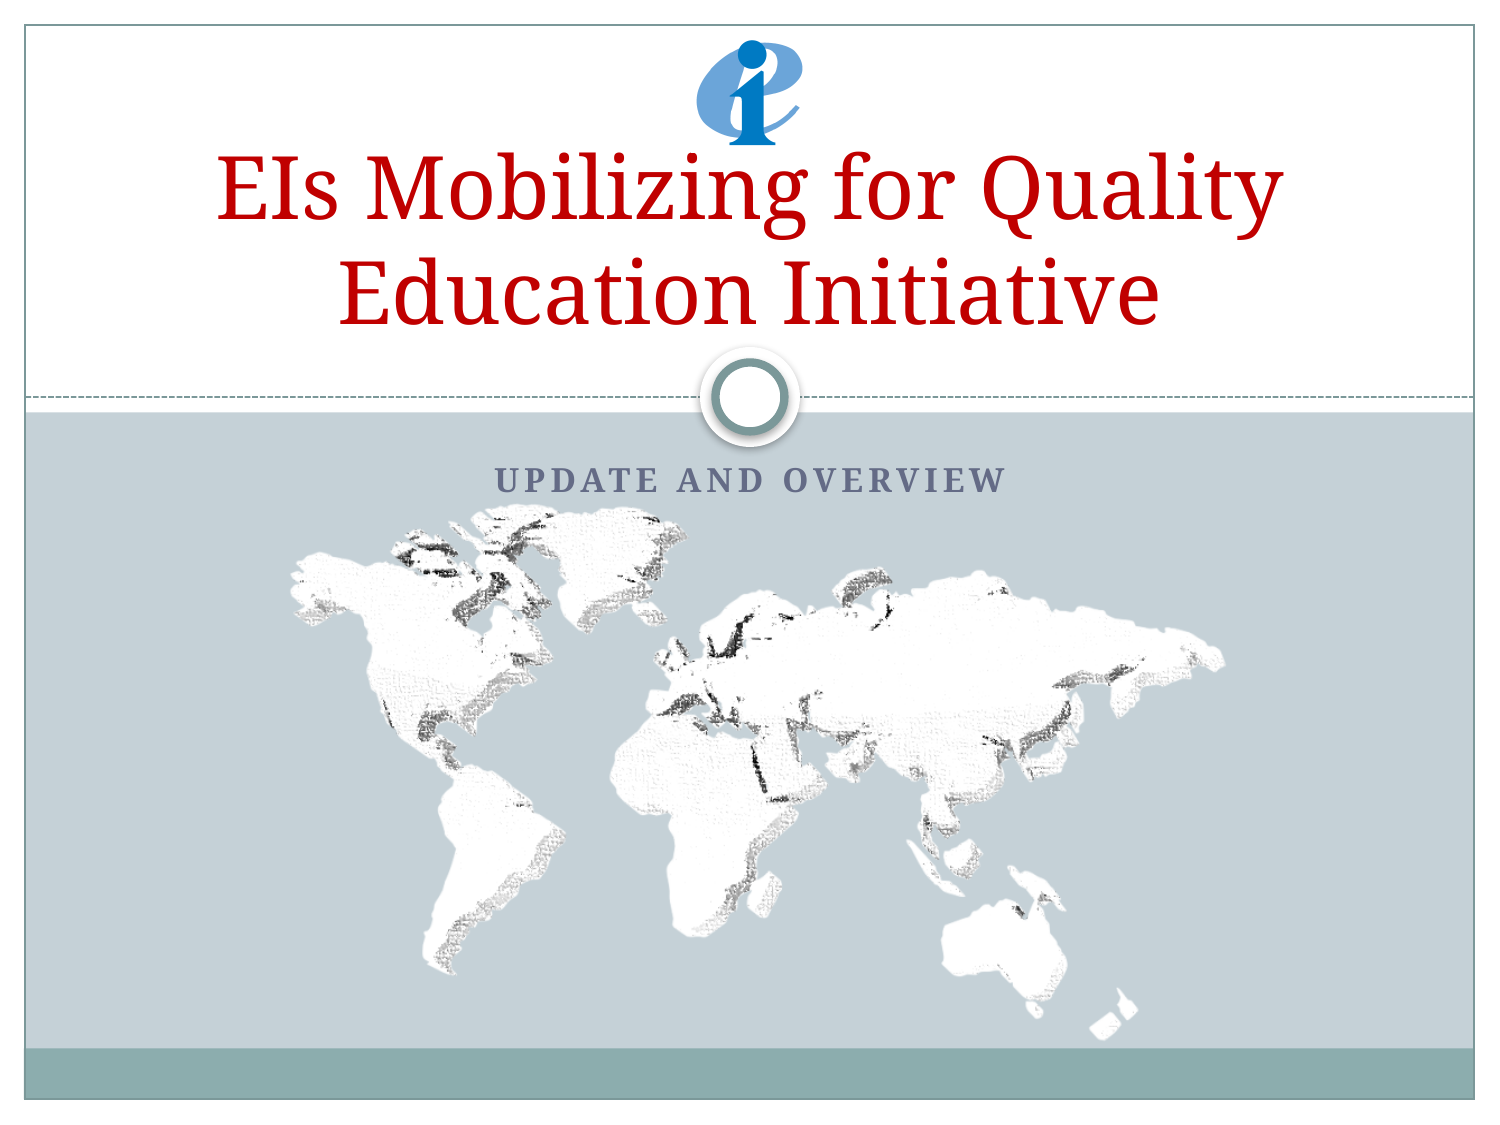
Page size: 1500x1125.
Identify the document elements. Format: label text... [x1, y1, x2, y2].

picture [690, 30, 816, 153]
subtitle Update and Overview [225, 452, 1275, 740]
picture [289, 503, 1227, 1042]
title EIs Mobilizing for Quality Education Initiative [112, 62, 1388, 350]
